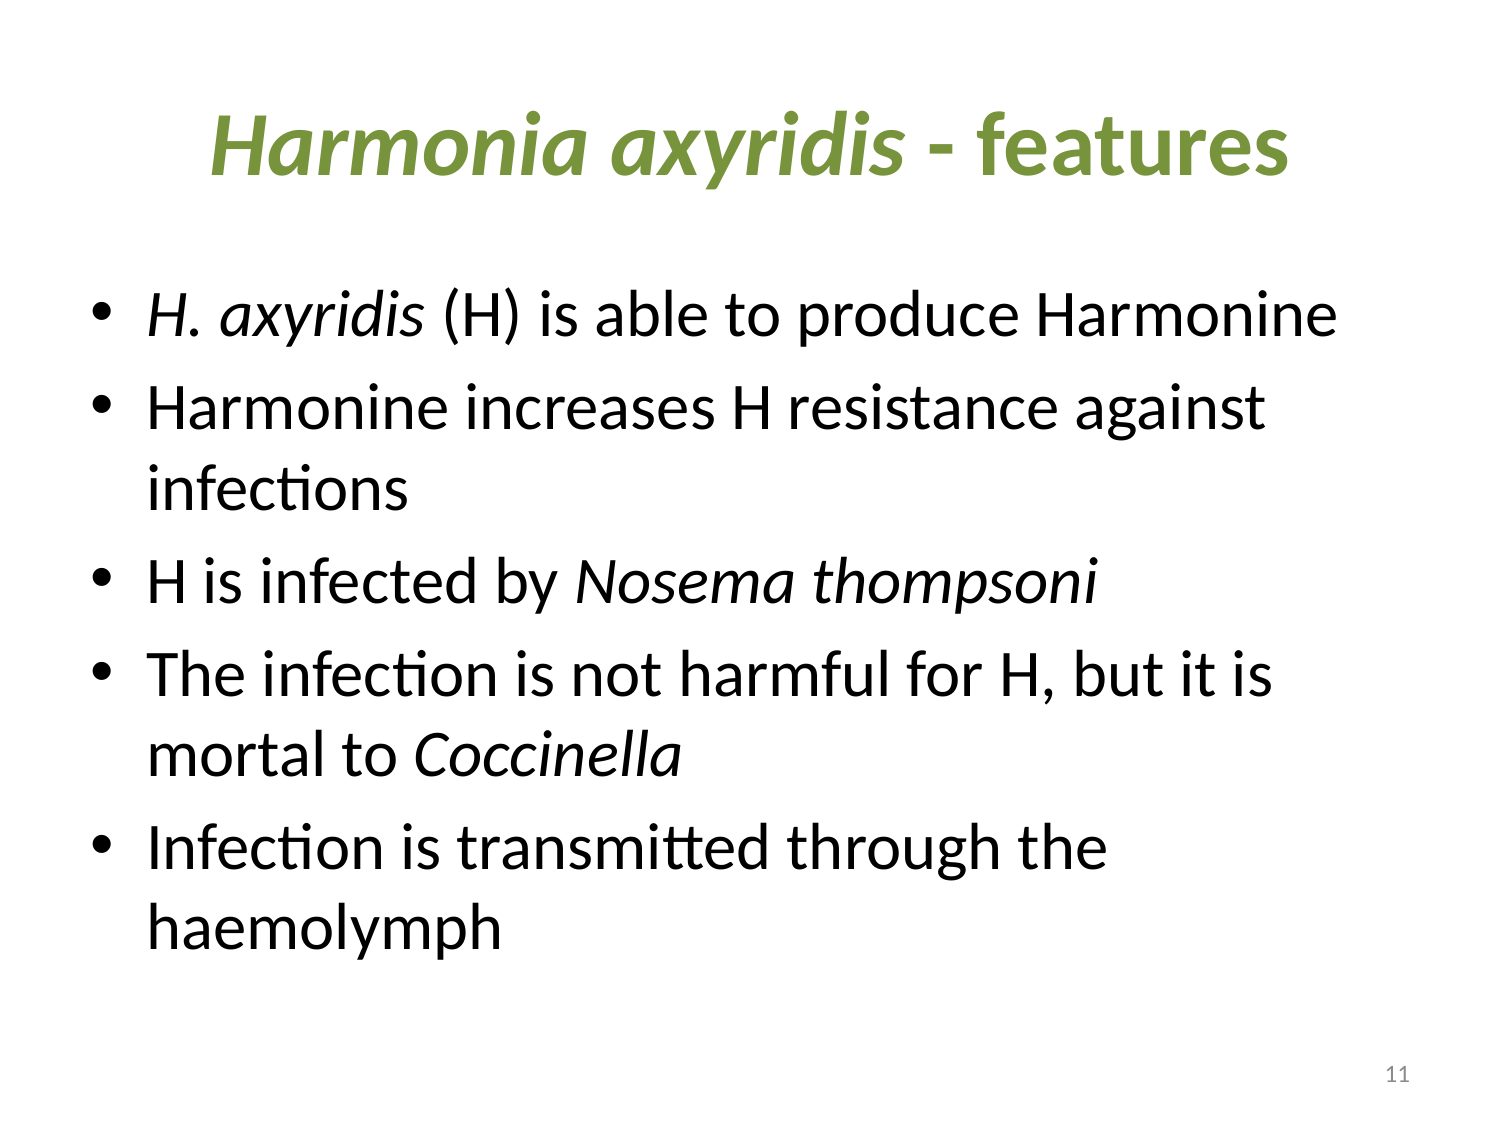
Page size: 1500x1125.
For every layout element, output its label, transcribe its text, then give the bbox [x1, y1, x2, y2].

slide_number 11 [1074, 1042, 1425, 1103]
title Harmonia axyridis - features [75, 45, 1425, 233]
list H. axyridis (H) is able to produce Harmonine Harmonine increases H resistance against infections H is infected by Nosema thompsoni The infection is not harmful for H, but it is mortal to Coccinella Infection is transmitted through the haemolymph [75, 262, 1425, 1005]
